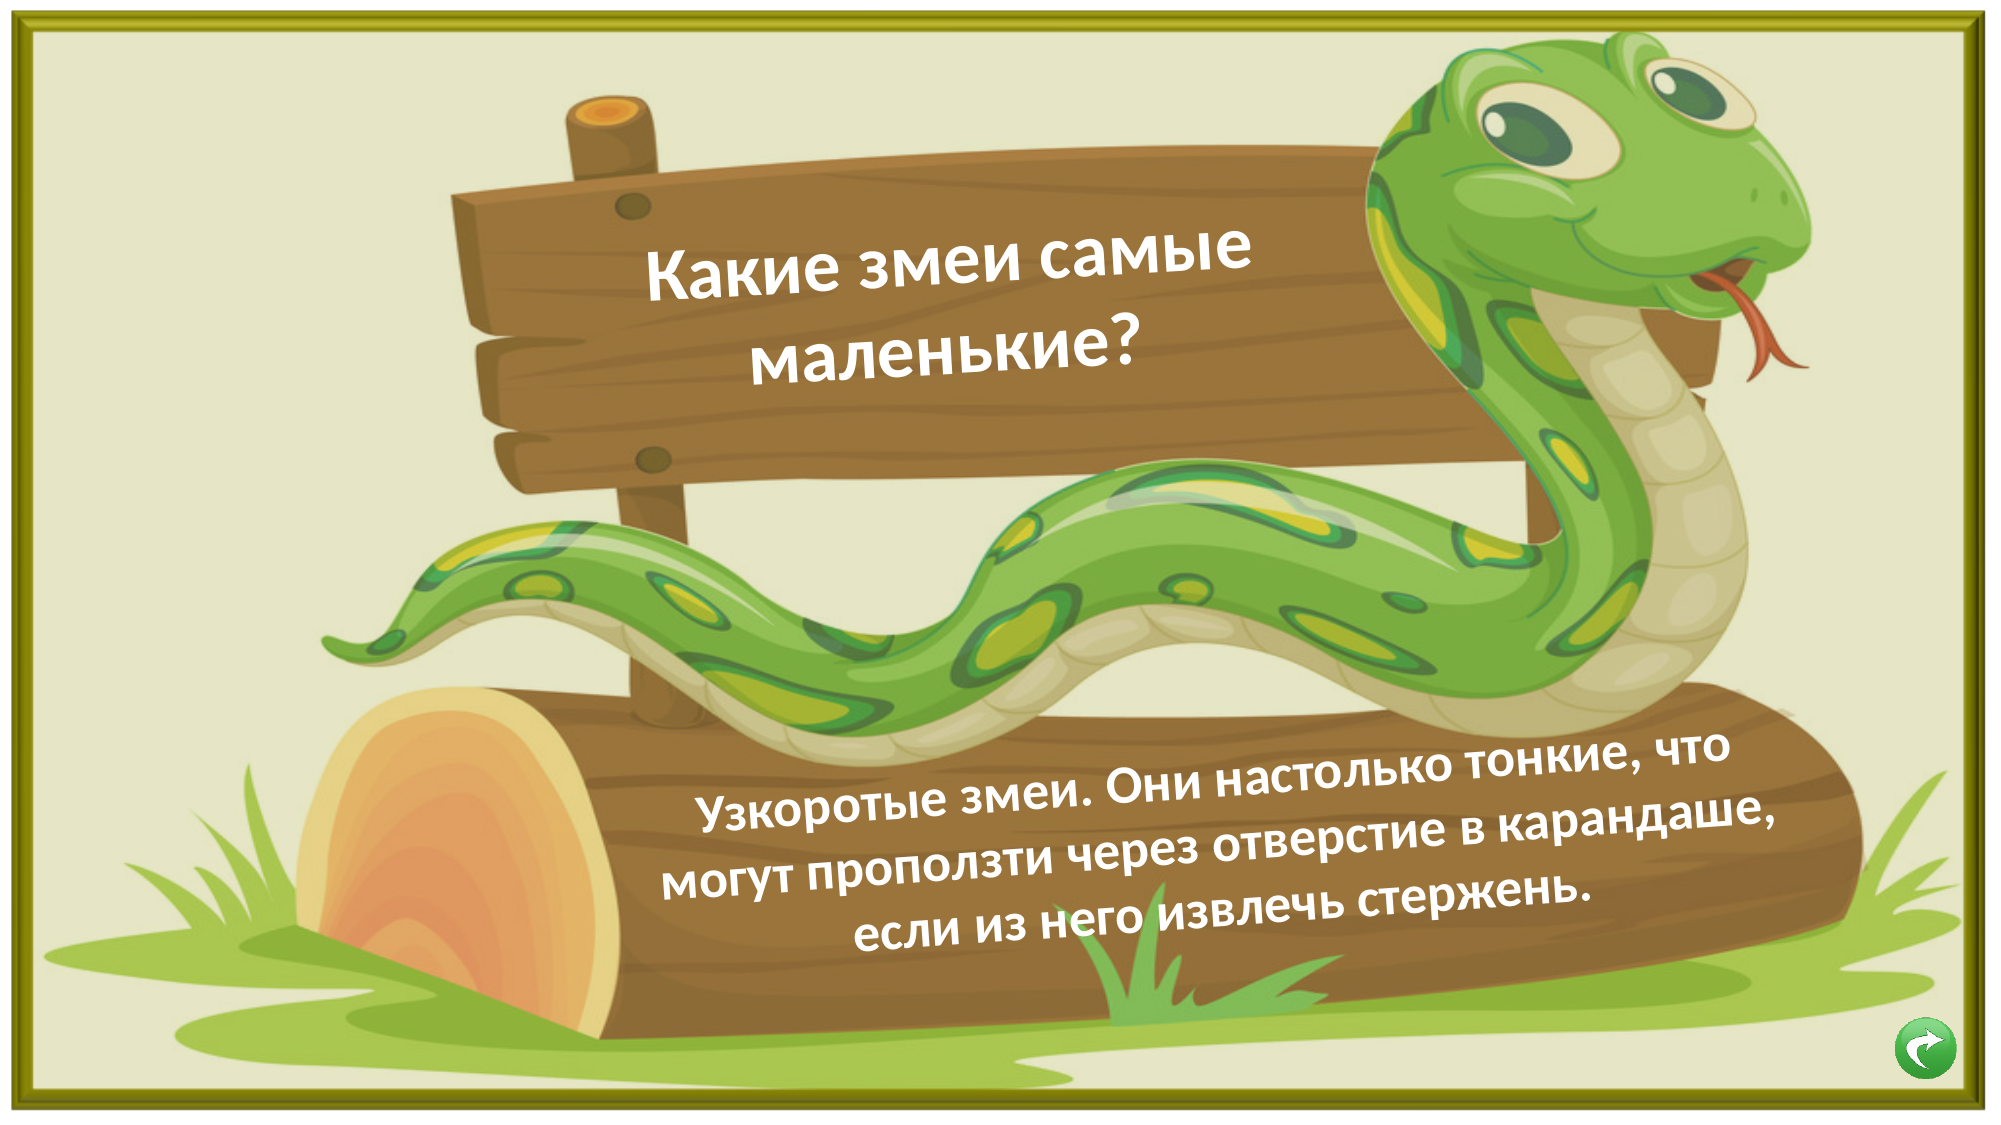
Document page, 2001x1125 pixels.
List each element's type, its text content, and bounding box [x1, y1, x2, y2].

text_box Узкоротые змеи. Они настолько тонкие, что могут проползти через отверстие в карандаше, если из него извлечь стержень. [607, 691, 1830, 988]
picture [0, 0, 2001, 1125]
text_box Какие змеи самые маленькие? [494, 176, 1392, 423]
